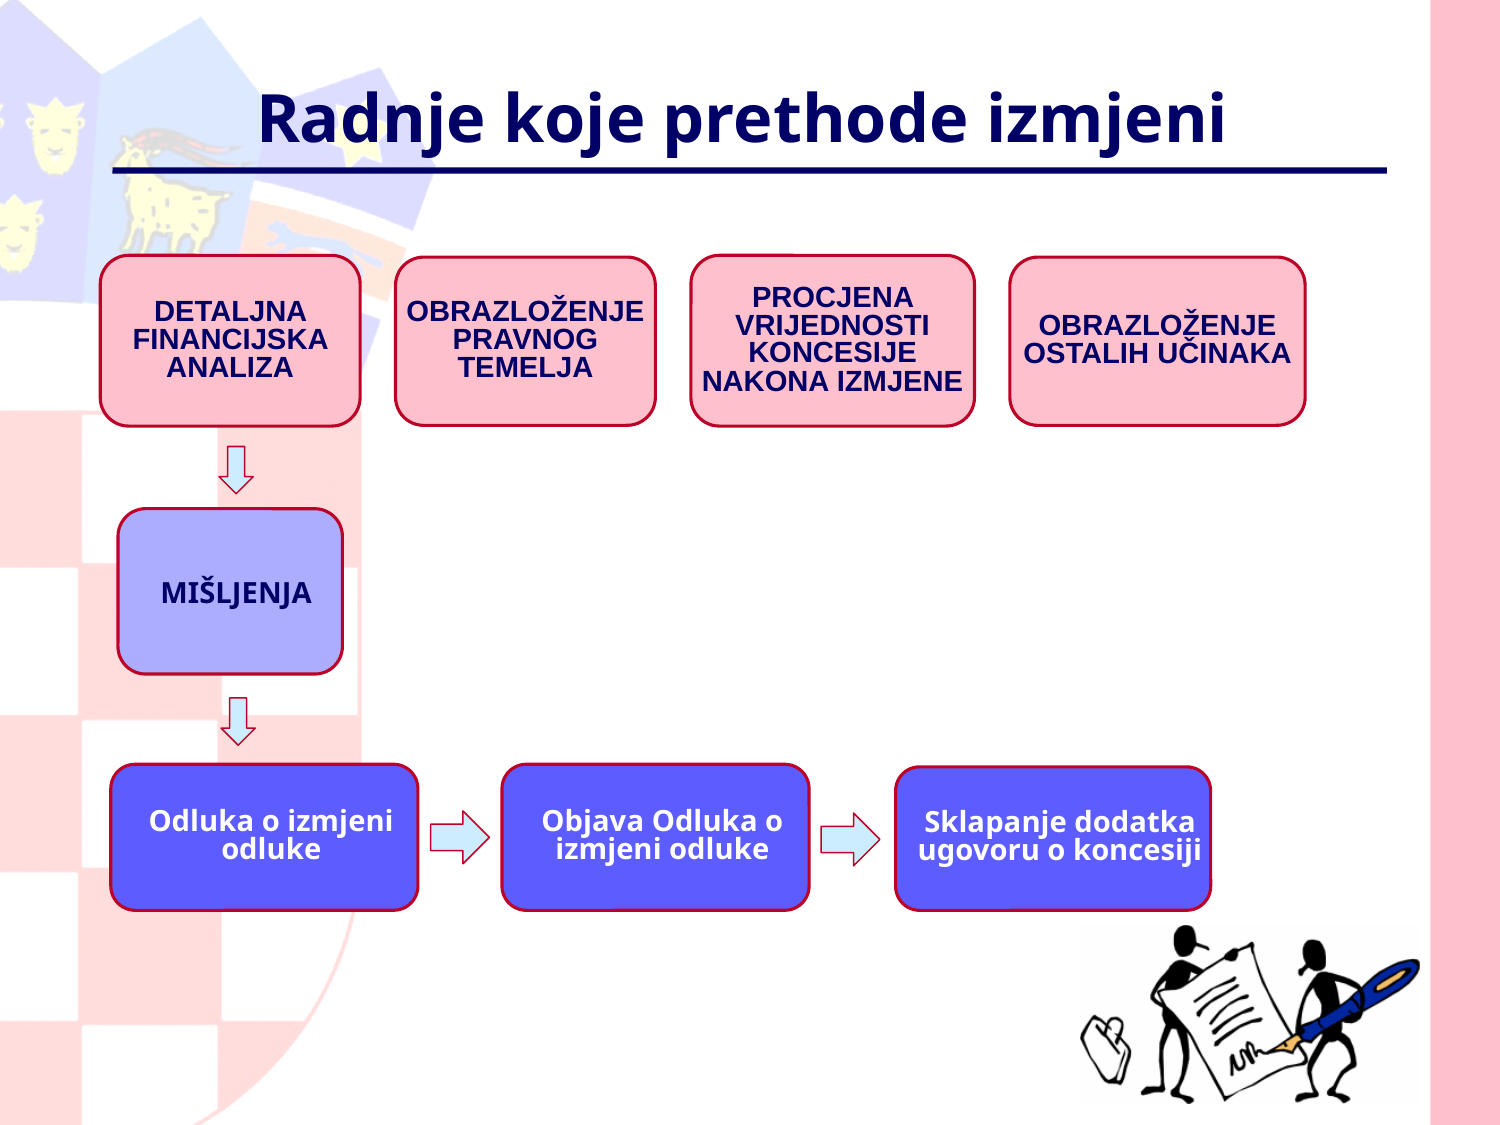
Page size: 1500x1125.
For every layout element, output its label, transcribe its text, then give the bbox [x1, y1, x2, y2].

picture [1080, 925, 1420, 1104]
title Radnje koje prethode izmjeni [112, 77, 1388, 154]
text_box [143, 427, 330, 433]
text_box OBRAZLOŽENJE PRAVNOG TEMELJA [395, 257, 656, 426]
text_box Sklapanje dodatka ugovoru o koncesiji [895, 766, 1211, 911]
text_box [430, 810, 490, 864]
text_box [219, 446, 254, 494]
text_box MIŠLJENJA [117, 508, 343, 675]
text_box PROCJENA VRIJEDNOSTI KONCESIJE NAKONA IZMJENE [690, 255, 975, 427]
text_box OBRAZLOŽENJE OSTALIH UČINAKA [1009, 257, 1306, 426]
text_box Objava Odluka o izmjeni odluke [501, 764, 810, 911]
text_box [221, 697, 256, 746]
text_box DETALJNA FINANCIJSKA ANALIZA [100, 255, 361, 427]
text_box [821, 813, 880, 866]
text_box Odluka o izmjeni odluke [110, 764, 418, 911]
